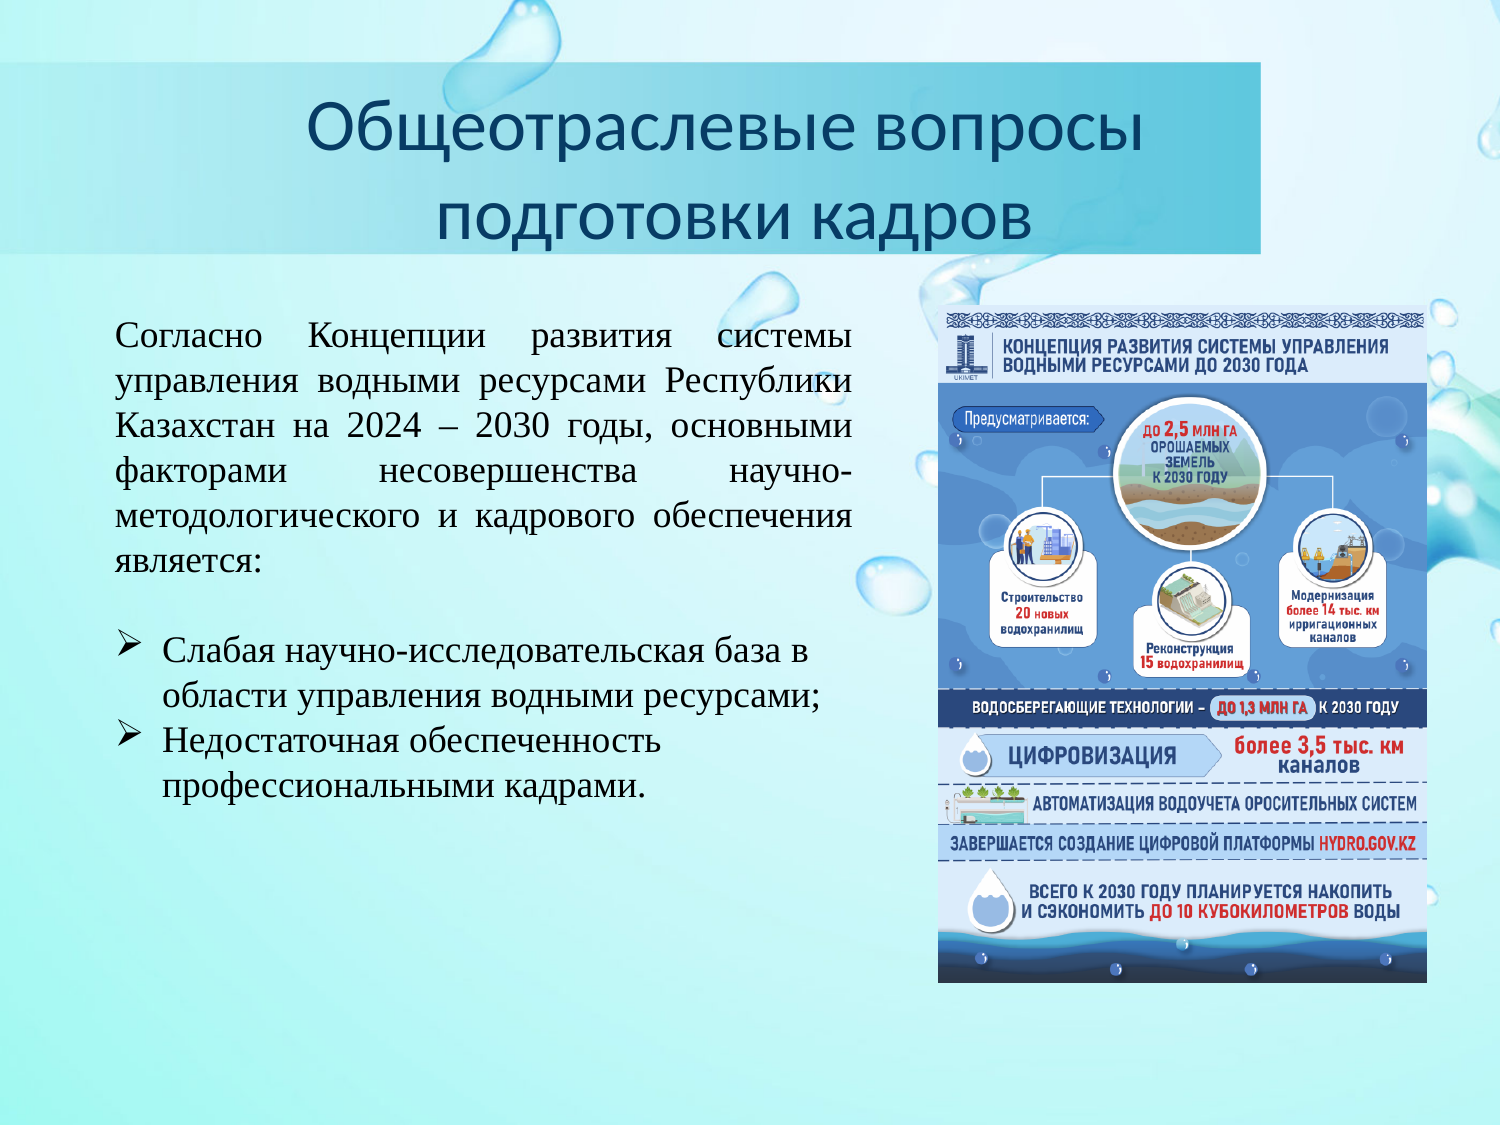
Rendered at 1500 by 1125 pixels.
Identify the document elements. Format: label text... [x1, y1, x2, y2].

title Общеотраслевые вопросы подготовки кадров [0, 67, 1471, 263]
text_box Согласно Концепции развития системы управления водными ресурсами Республики Казахстан на 2024 – 2030 годы, основными факторами несовершенства научно-методологического и кадрового обеспечения является: Слабая научно-исследовательская база в области управления водными ресурсами; Недостаточная обеспеченность профессиональными кадрами. [100, 302, 869, 813]
picture [0, 0, 1500, 1125]
